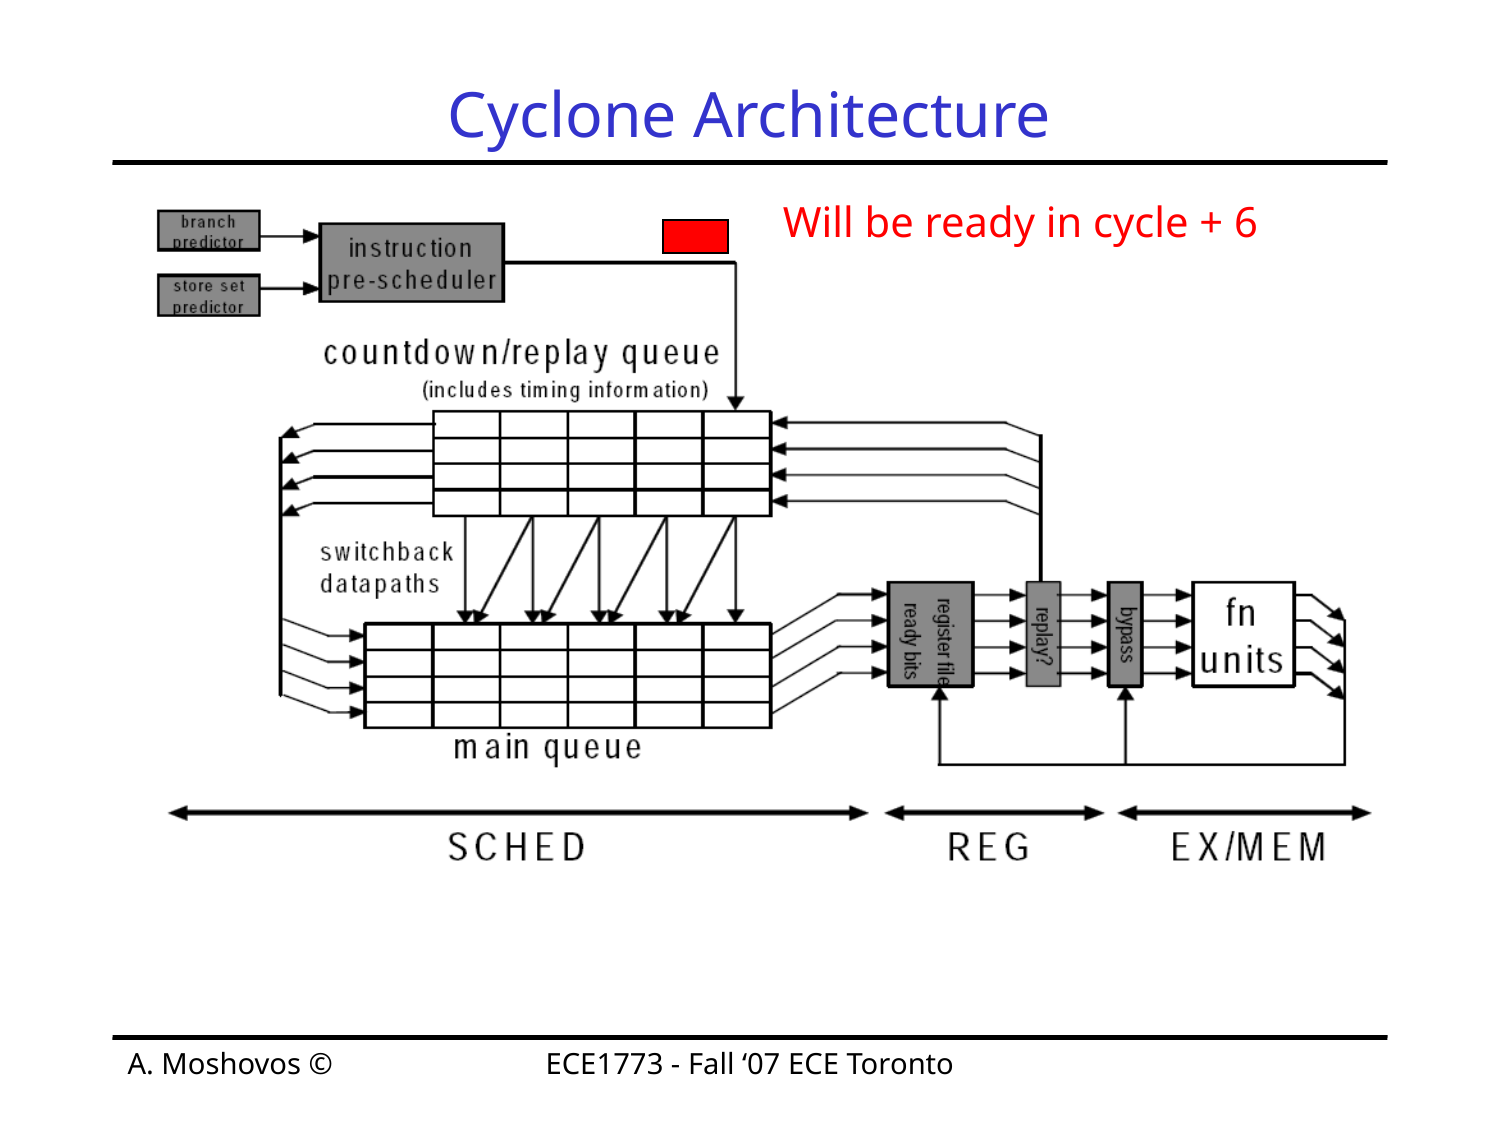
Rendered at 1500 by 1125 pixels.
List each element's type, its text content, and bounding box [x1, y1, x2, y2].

slide_number A. Moshovos © [112, 1037, 426, 1101]
footer ECE1773 - Fall ‘07 ECE Toronto [487, 1037, 1013, 1101]
picture [106, 182, 1413, 880]
title Cyclone Architecture [112, 62, 1388, 163]
